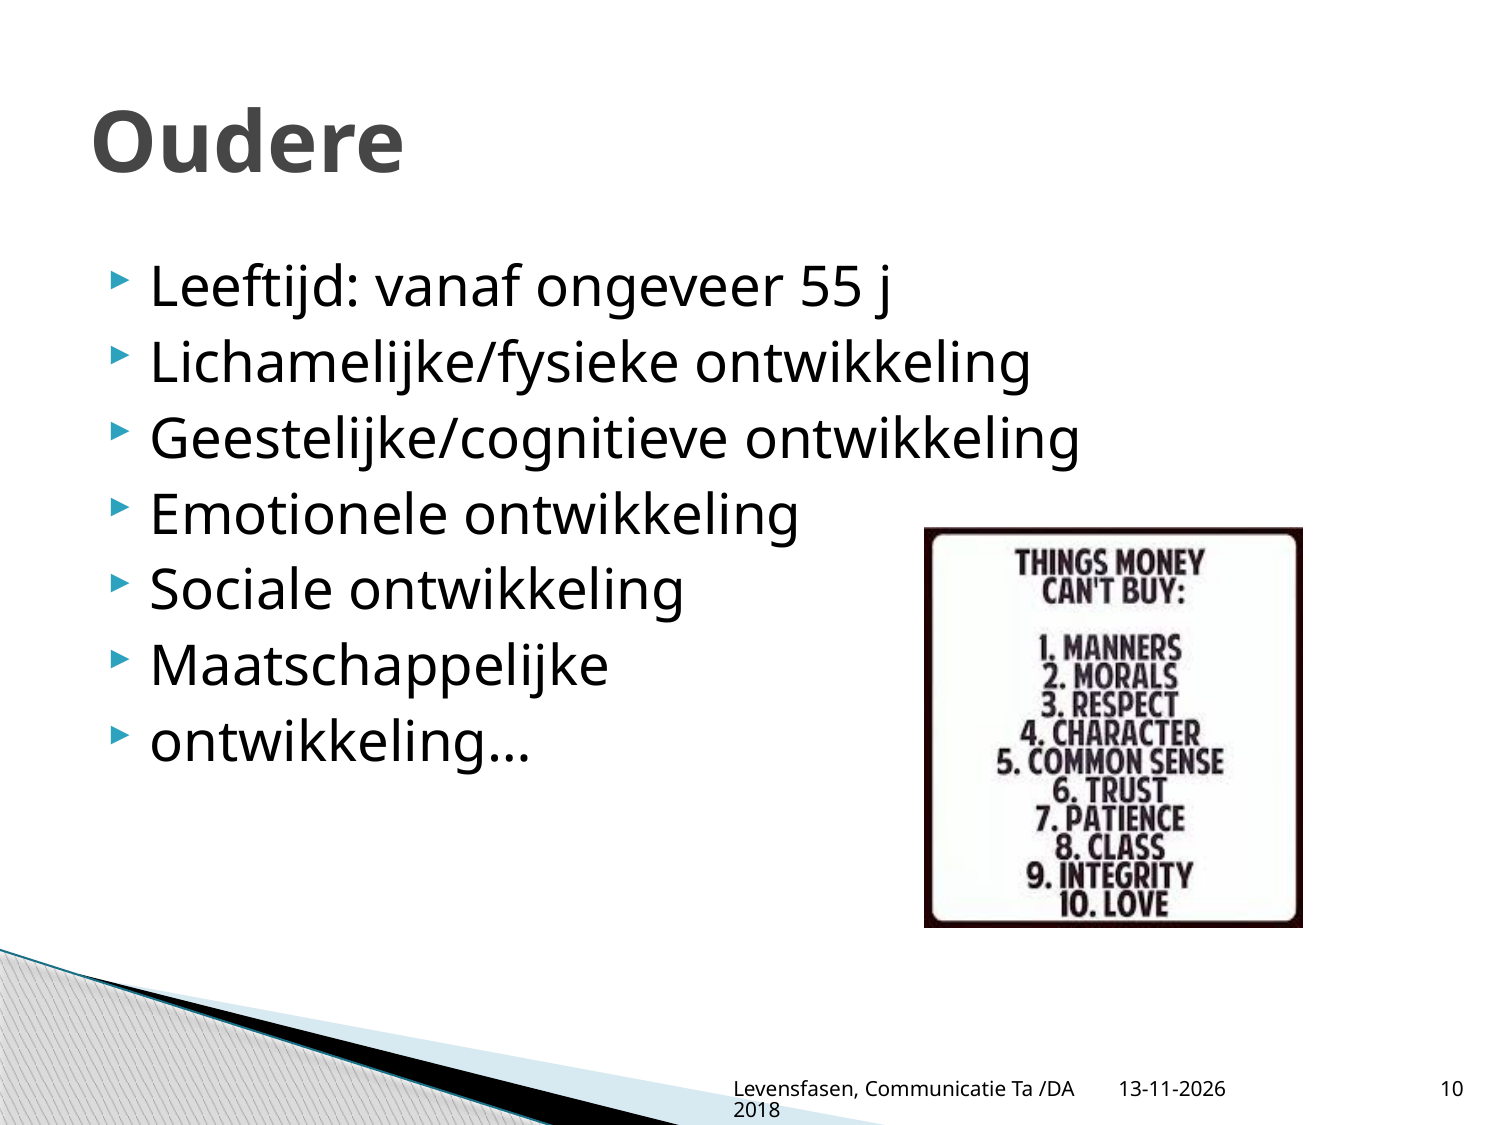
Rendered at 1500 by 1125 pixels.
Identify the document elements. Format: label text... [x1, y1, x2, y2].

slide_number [1105, 1051, 1418, 1112]
list Leeftijd: vanaf ongeveer 55 j Lichamelijke/fysieke ontwikkeling Geestelijke/cognitieve ontwikkeling Emotionele ontwikkeling Sociale ontwikkeling Maatschappelijke ontwikkeling… [75, 243, 1425, 986]
picture [923, 526, 1303, 928]
slide_number 10 [1418, 1051, 1479, 1112]
title Oudere [75, 45, 1425, 233]
footer Levensfasen, Communicatie Ta /DA 2018 [718, 1051, 1105, 1112]
